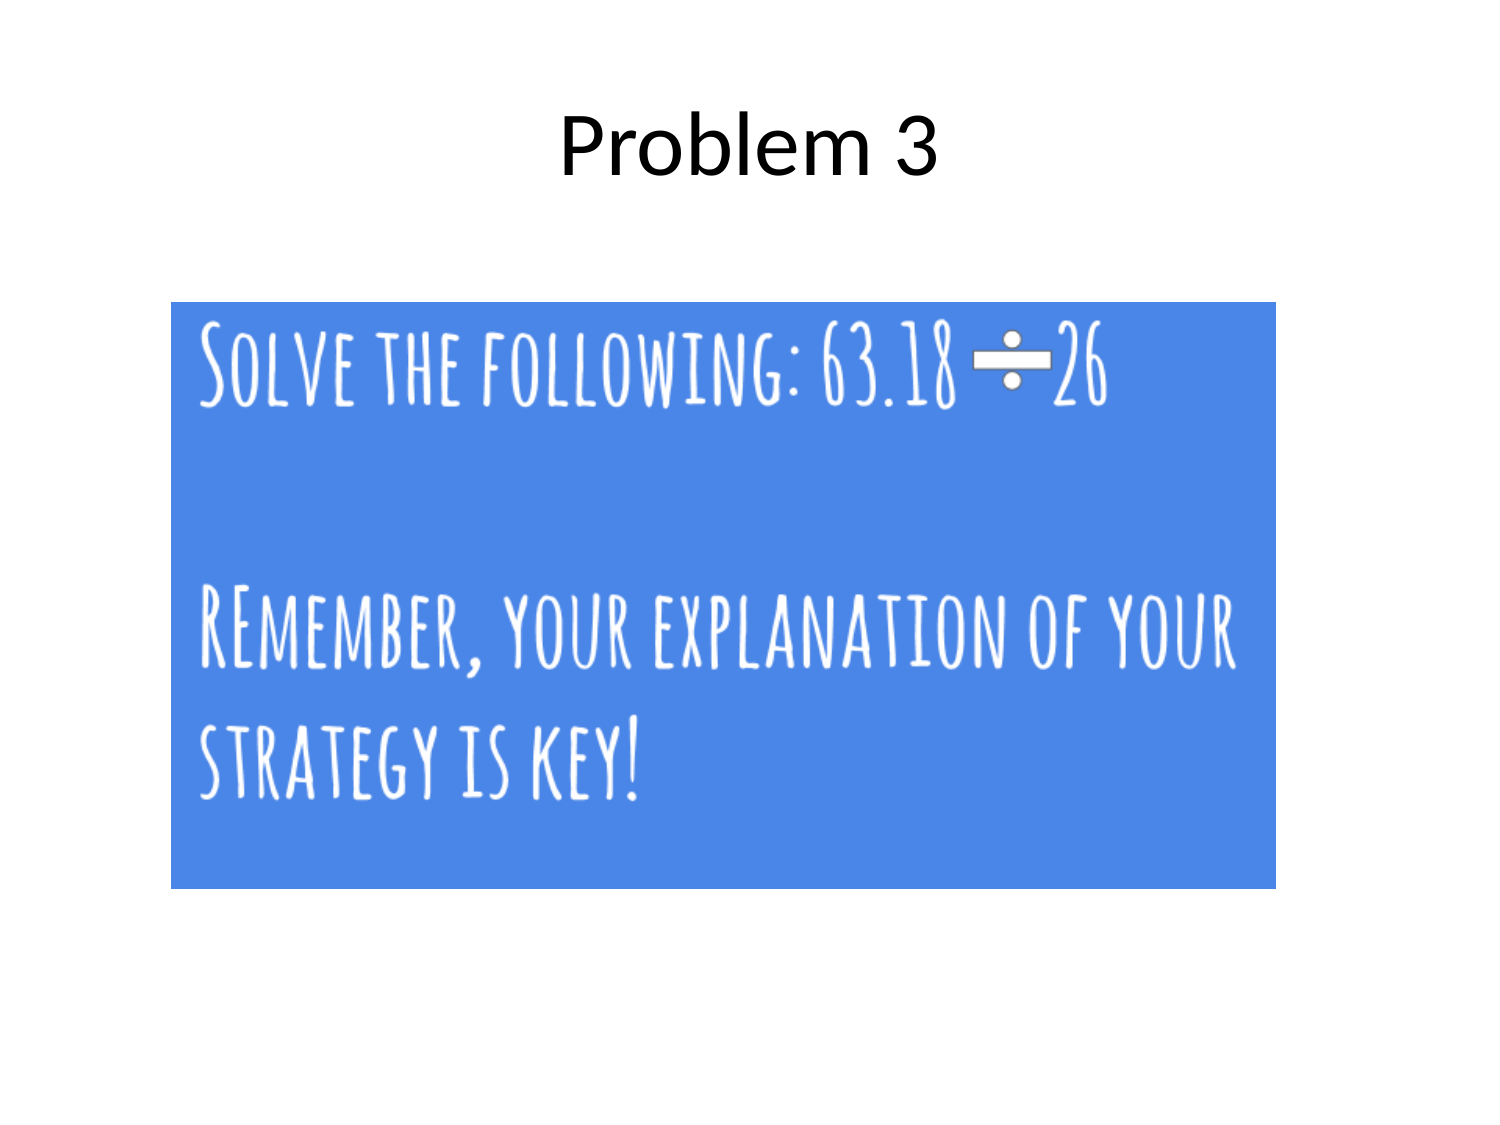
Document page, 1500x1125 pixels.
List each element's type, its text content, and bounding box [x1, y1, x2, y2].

title Problem 3 [75, 45, 1425, 233]
picture [170, 302, 1277, 889]
